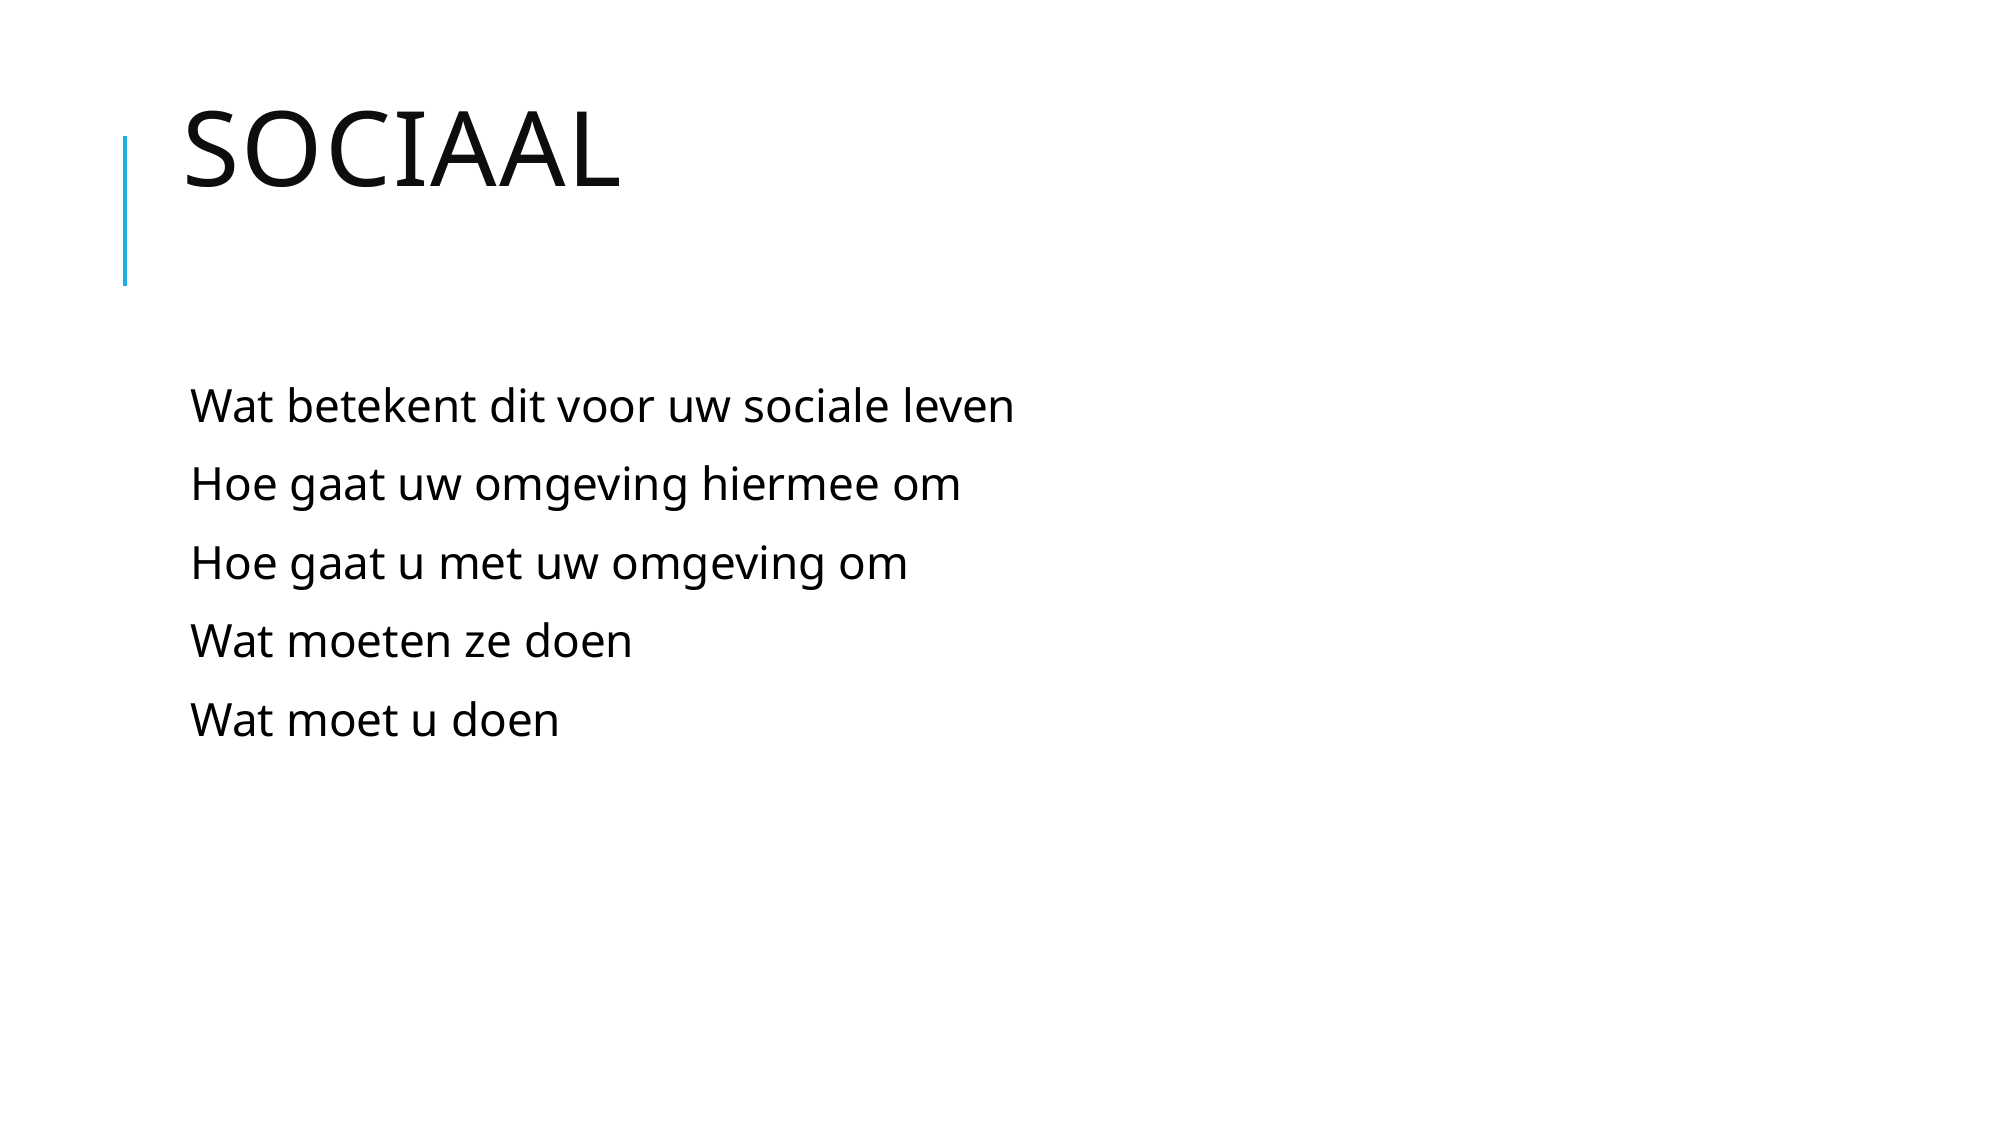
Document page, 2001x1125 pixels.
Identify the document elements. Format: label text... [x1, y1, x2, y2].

title Sociaal [168, 96, 1763, 342]
list Wat betekent dit voor uw sociale leven Hoe gaat uw omgeving hiermee om Hoe gaat u met uw omgeving om Wat moeten ze doen Wat moet u doen [168, 375, 1763, 1035]
